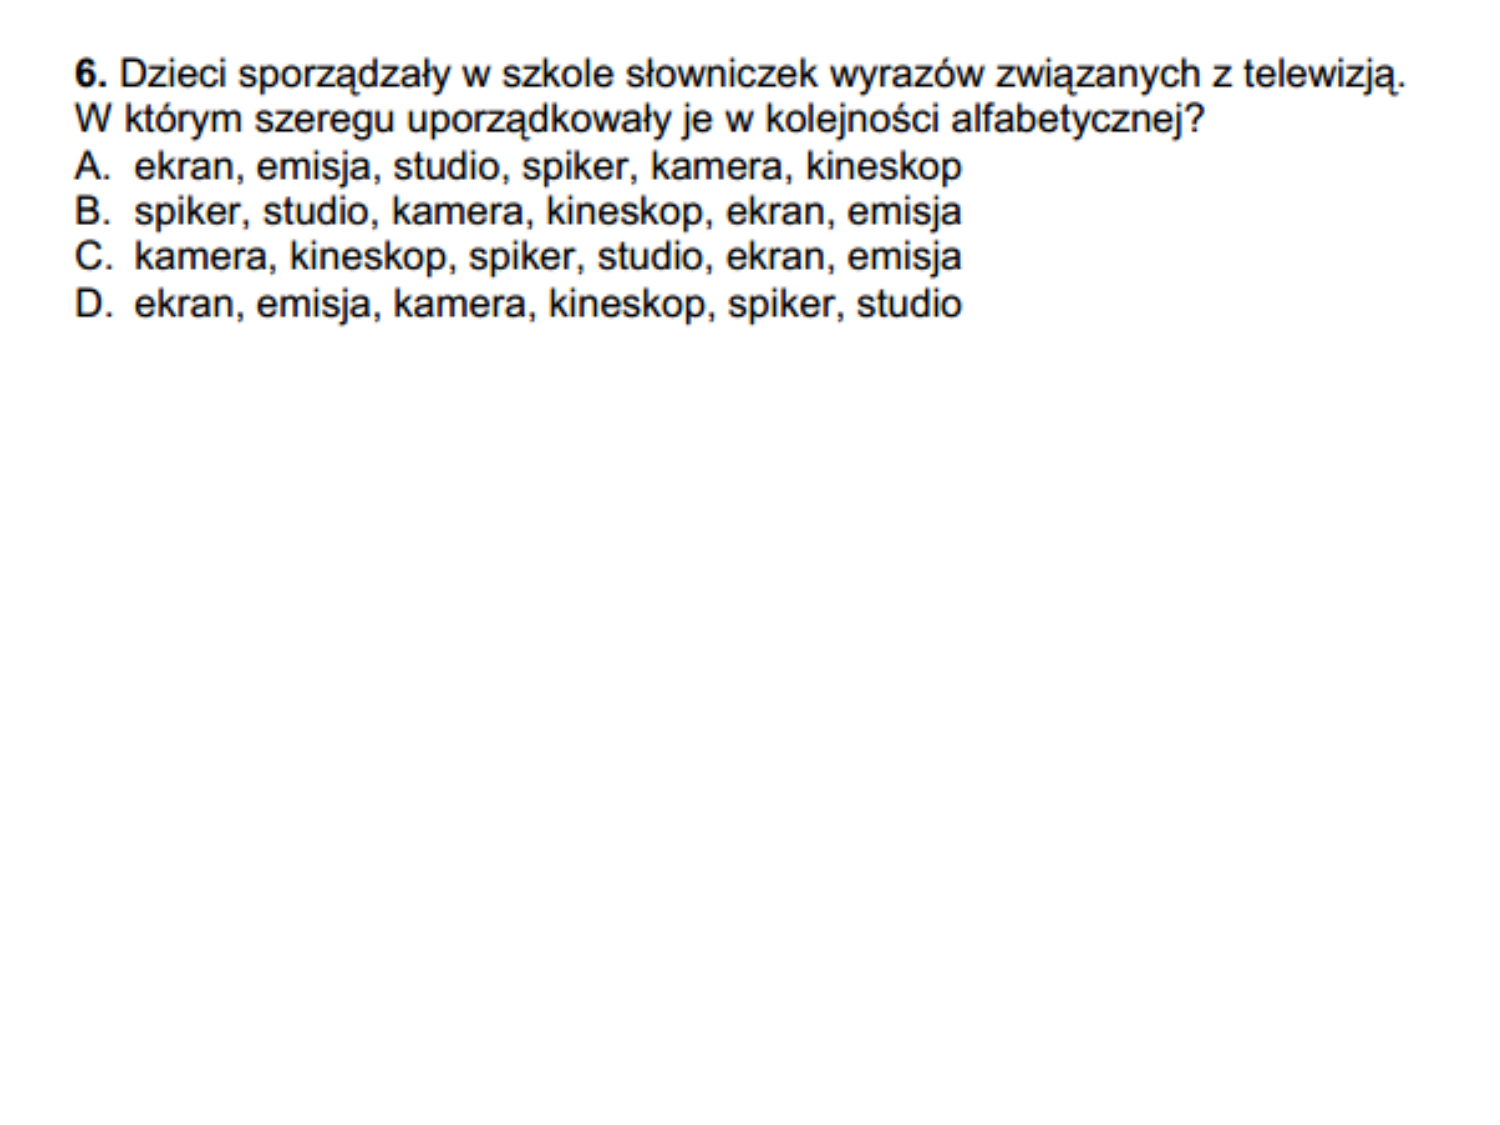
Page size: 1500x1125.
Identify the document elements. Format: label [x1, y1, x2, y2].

picture [42, 30, 1459, 330]
